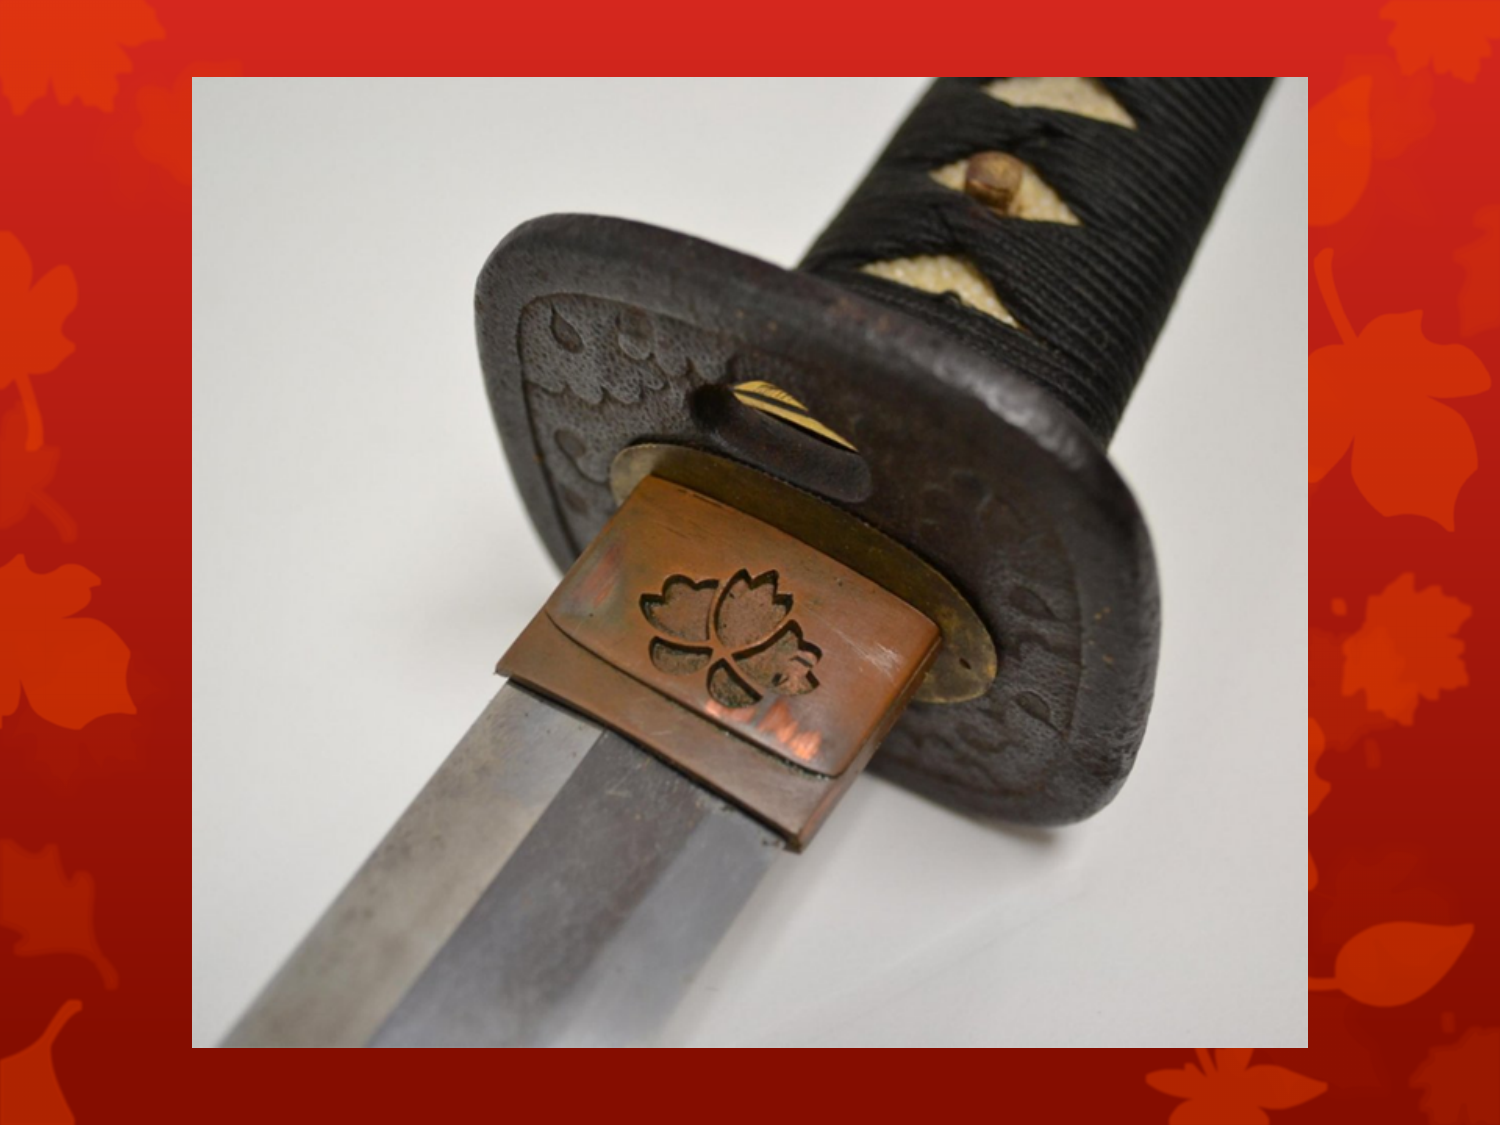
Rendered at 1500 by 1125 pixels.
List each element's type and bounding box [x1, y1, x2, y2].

picture [191, 76, 1309, 1049]
